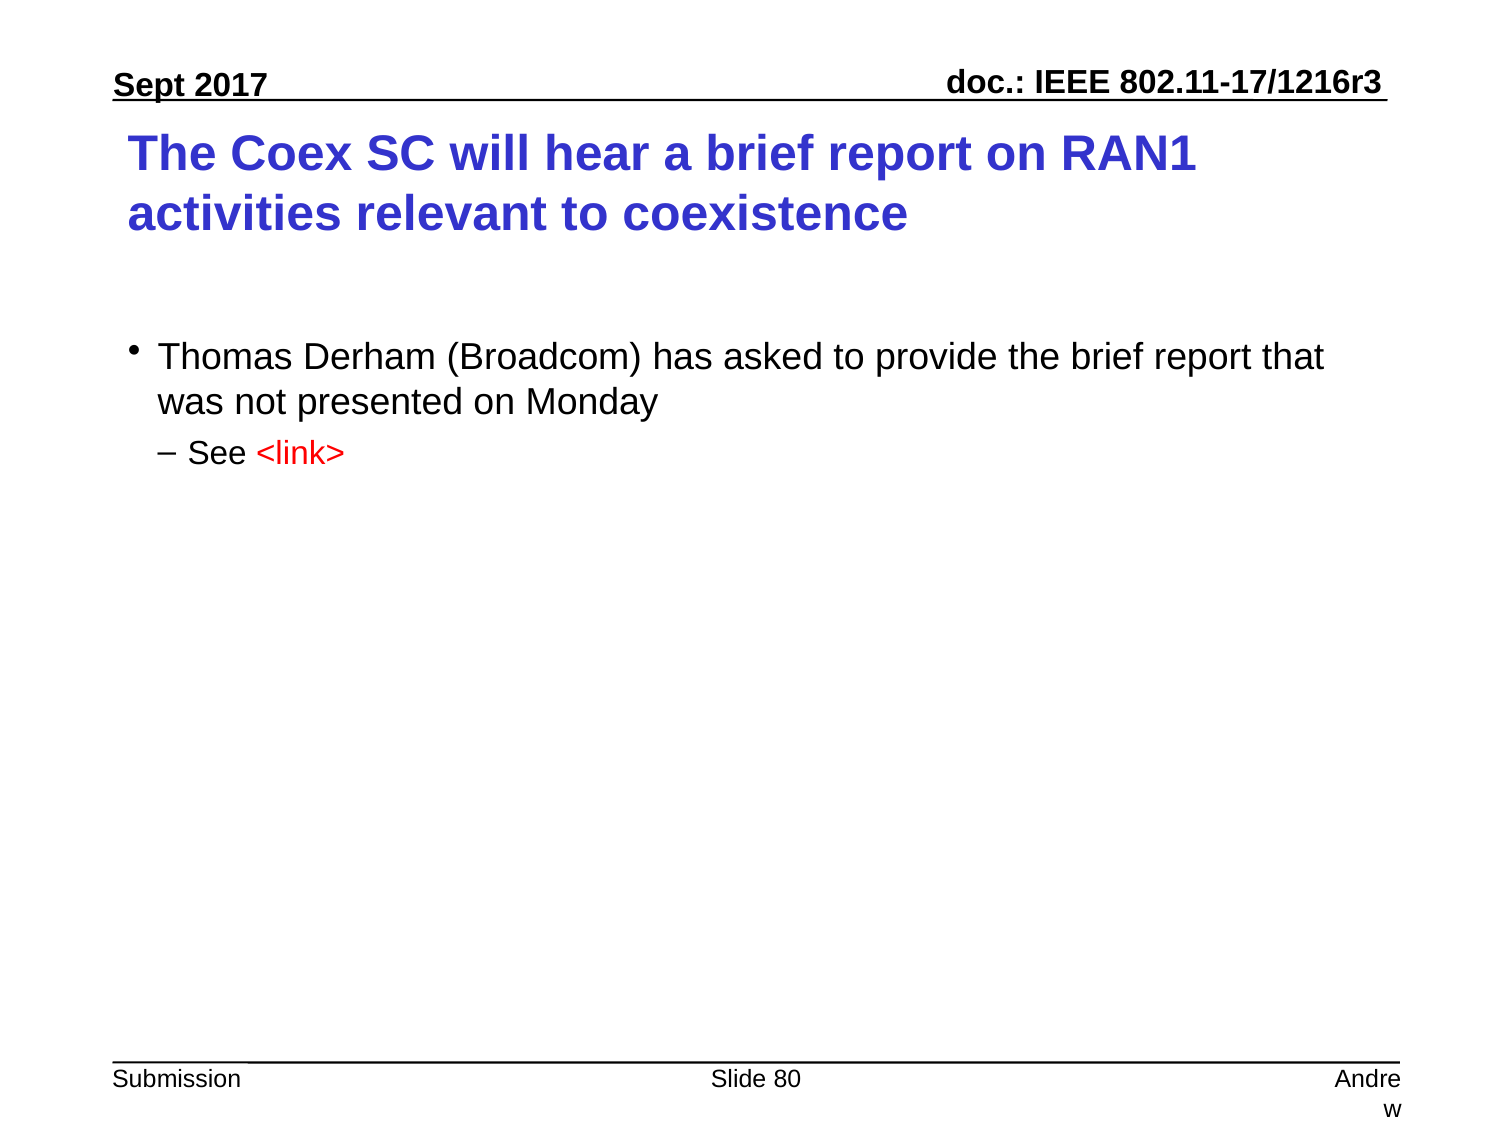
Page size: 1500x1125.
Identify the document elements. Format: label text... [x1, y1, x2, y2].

slide_number Slide 80 [709, 1061, 803, 1093]
title The Coex SC will hear a brief report on RAN1 activities relevant to coexistence [112, 112, 1388, 288]
footer Andrew Myles, Cisco [1320, 1061, 1402, 1093]
list Thomas Derham (Broadcom) has asked to provide the brief report that was not presented on Monday See <link> [112, 324, 1388, 1000]
